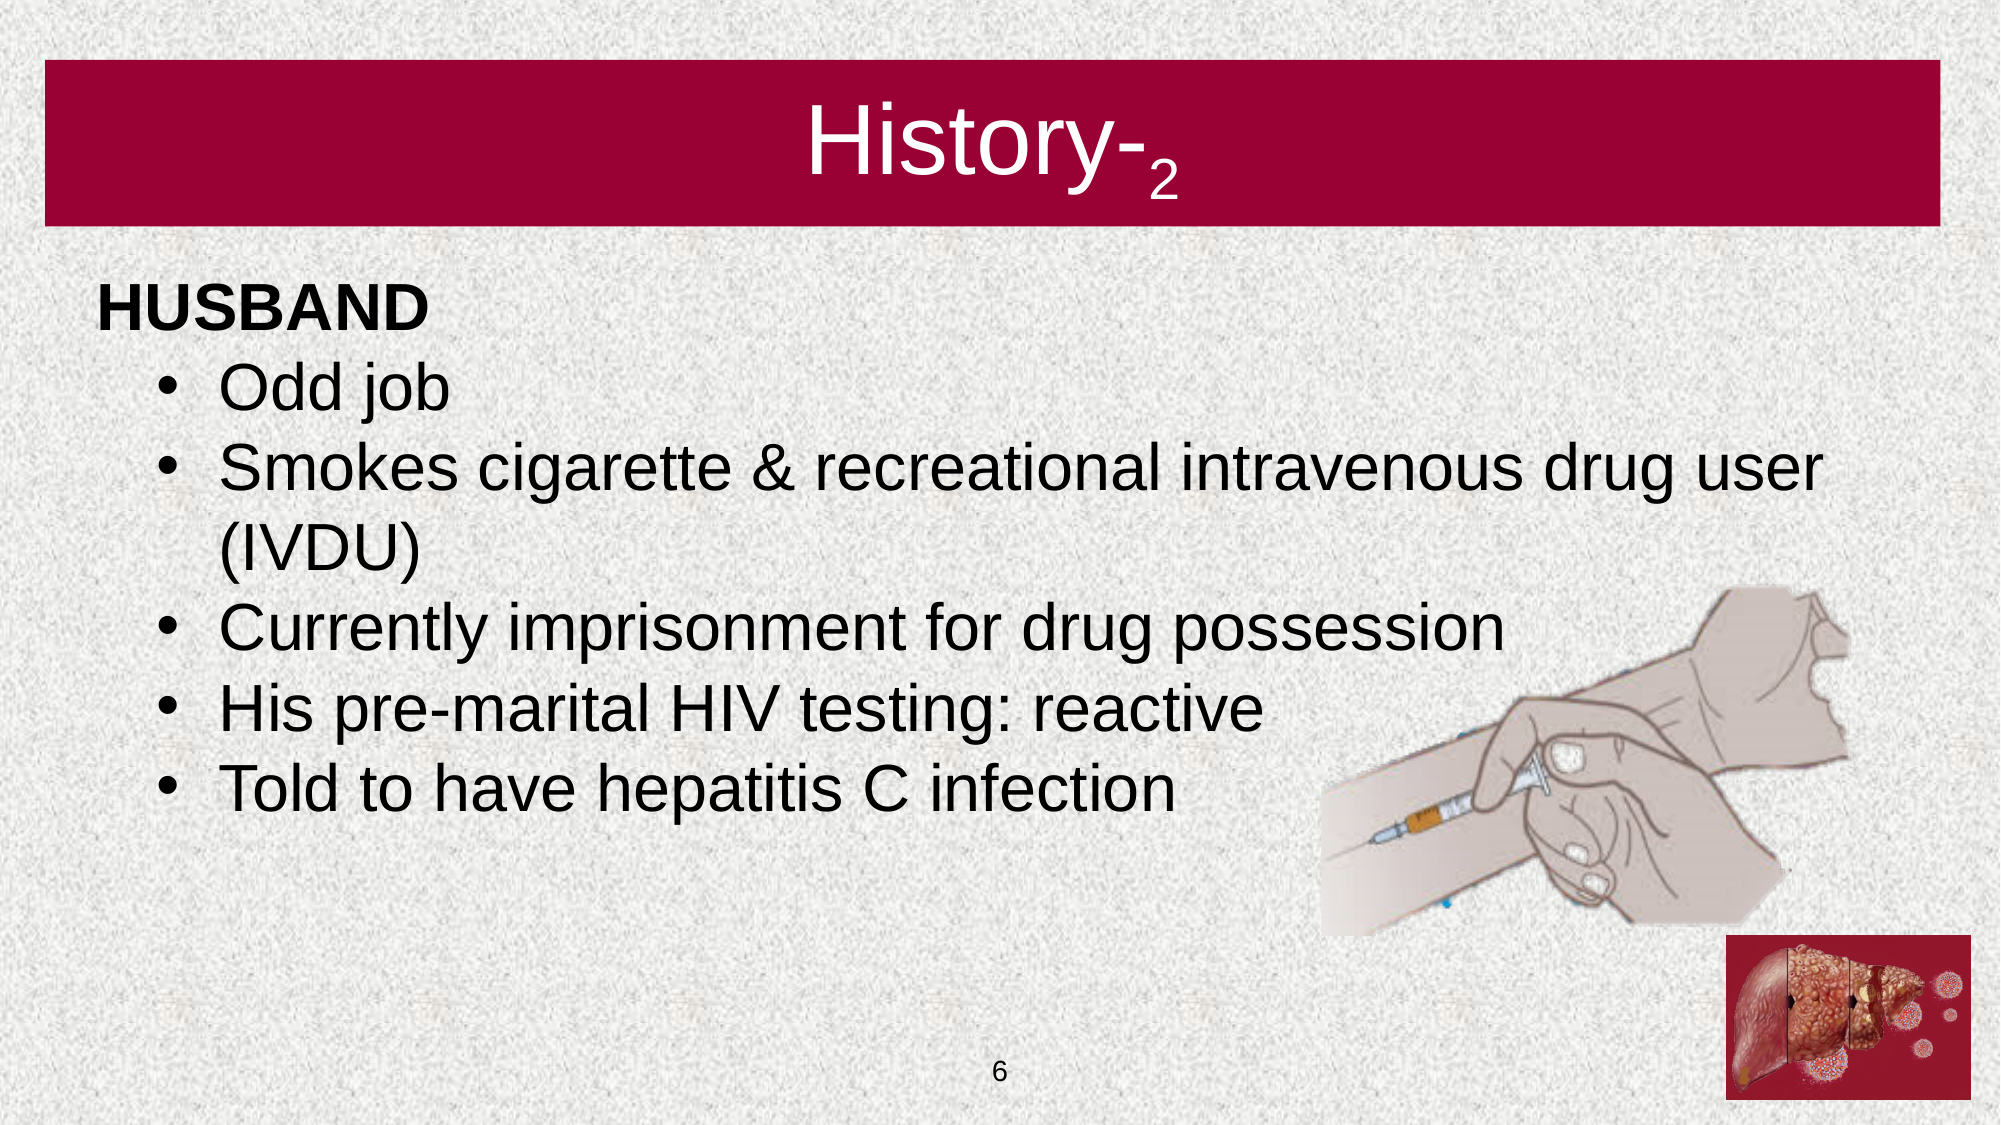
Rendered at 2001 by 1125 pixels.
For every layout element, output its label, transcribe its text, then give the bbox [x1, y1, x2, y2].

picture [0, 0, 2001, 1125]
text_box History-2 [45, 59, 1941, 227]
slide_number ‹#› [766, 1039, 1234, 1100]
list HUSBAND Odd job Smokes cigarette & recreational intravenous drug user (IVDU) Currently imprisonment for drug possession His pre-marital HIV testing: reactive Told to have hepatitis C infection [81, 256, 1910, 952]
